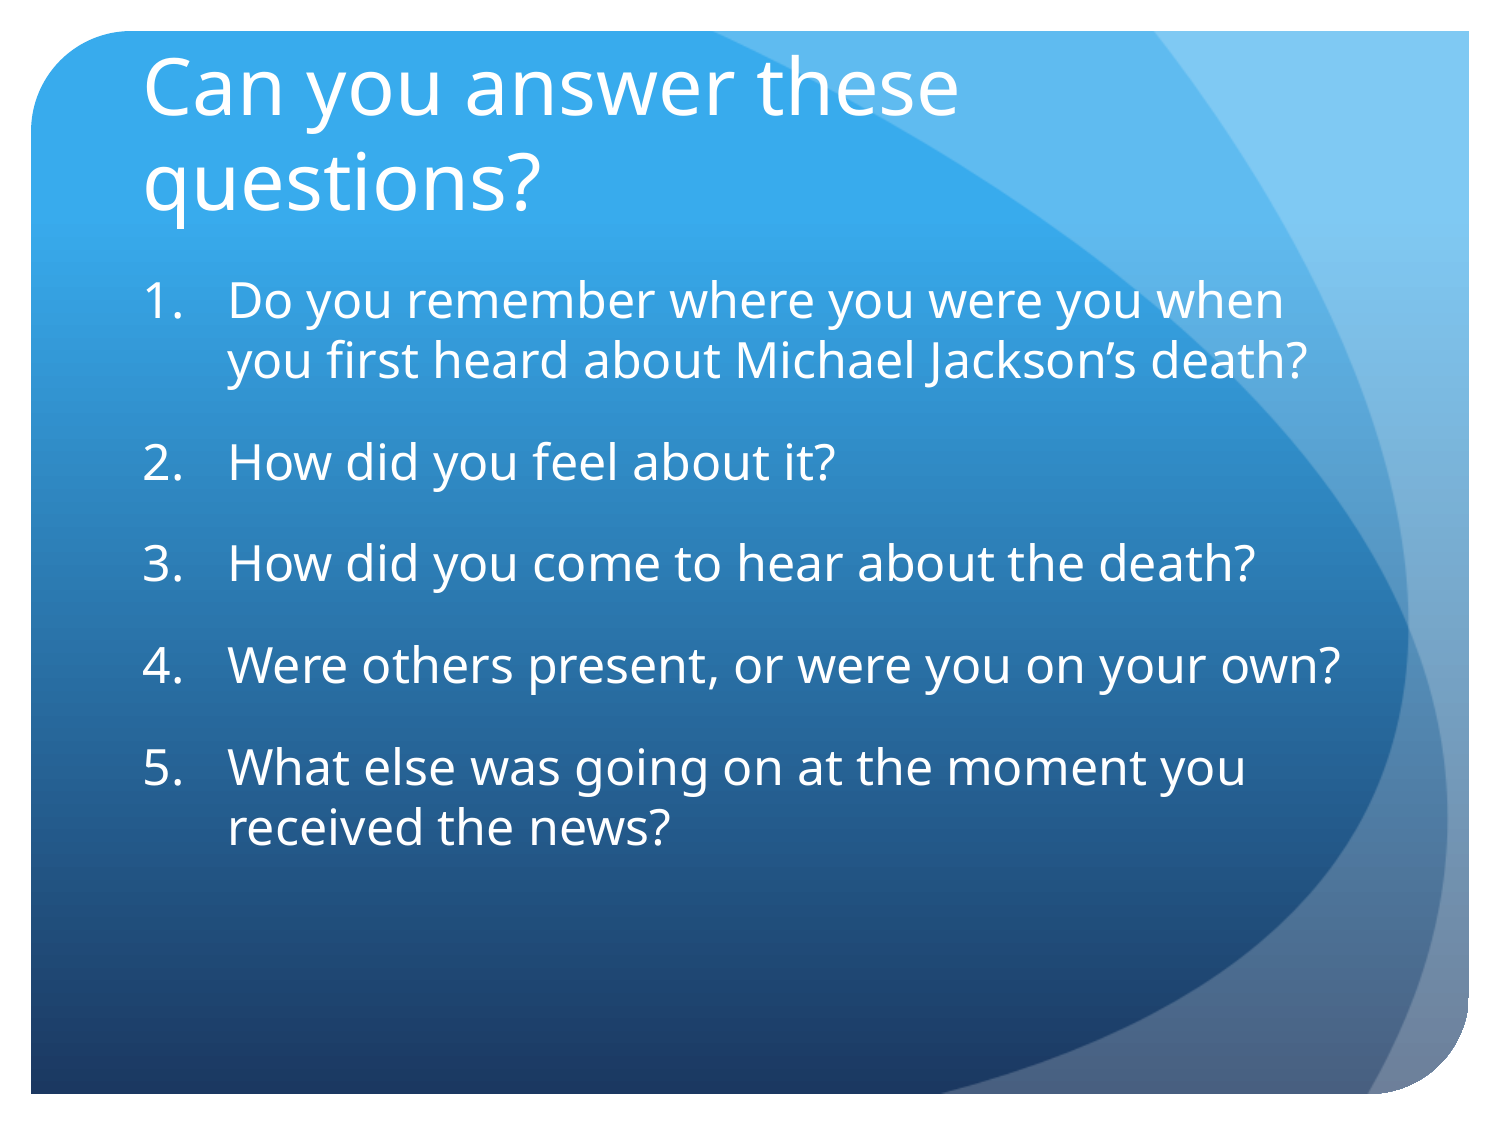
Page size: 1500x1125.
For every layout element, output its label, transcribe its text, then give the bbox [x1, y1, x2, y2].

picture [24, 30, 1473, 1094]
list Do you remember where you were you when you first heard about Michael Jackson’s death? How did you feel about it? How did you come to hear about the death? Were others present, or were you on your own? What else was going on at the moment you received the news? [127, 261, 1372, 991]
title Can you answer these questions? [127, 62, 1372, 234]
